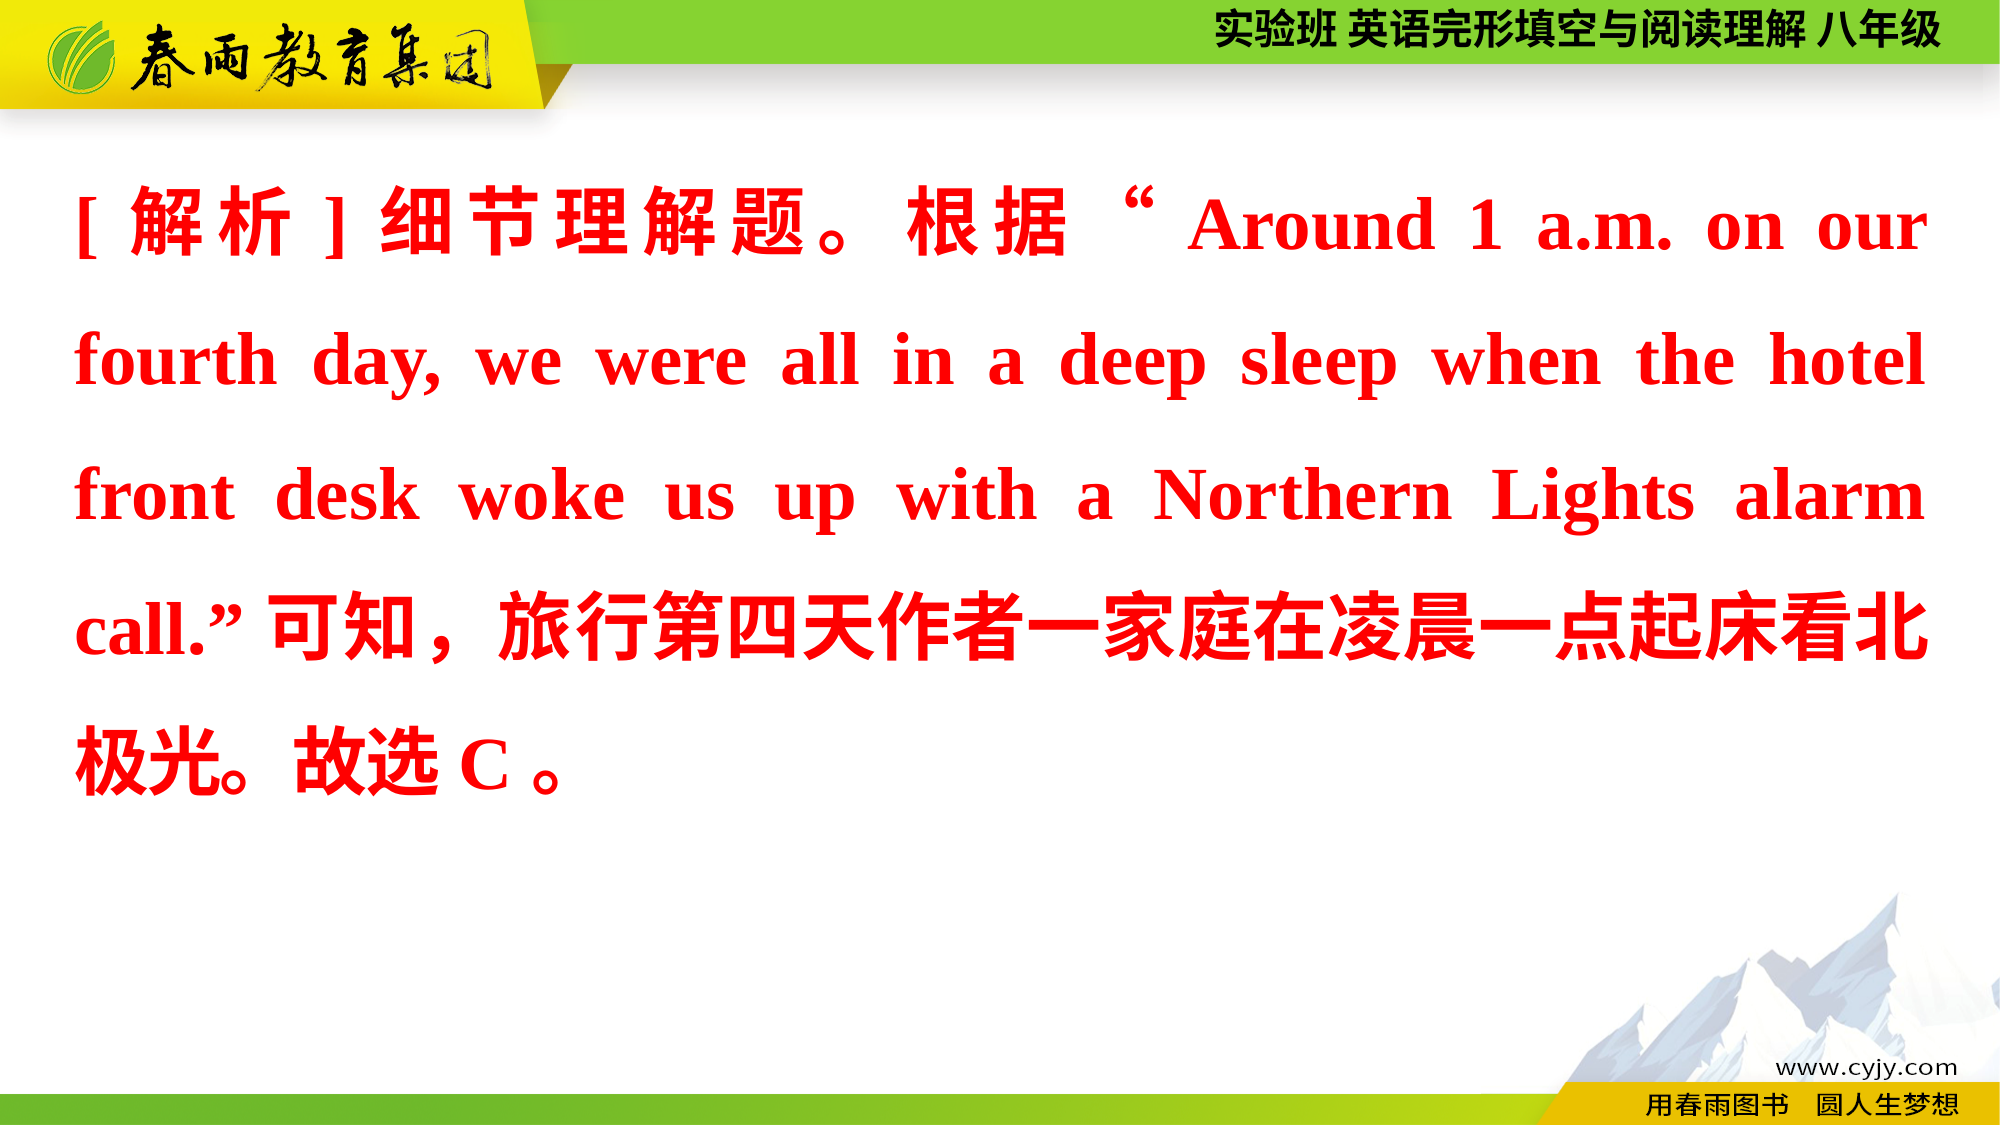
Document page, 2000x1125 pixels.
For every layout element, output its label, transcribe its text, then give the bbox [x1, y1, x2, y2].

picture [0, 0, 2000, 1125]
list [解析]细节理解题。根据“Around 1 a.m. on our fourth day, we were all in a deep sleep when the hotel front desk woke us up with a Northern Lights alarm call.”可知，旅行第四天作者一家庭在凌晨一点起床看北极光。故选C。 [59, 122, 1944, 683]
